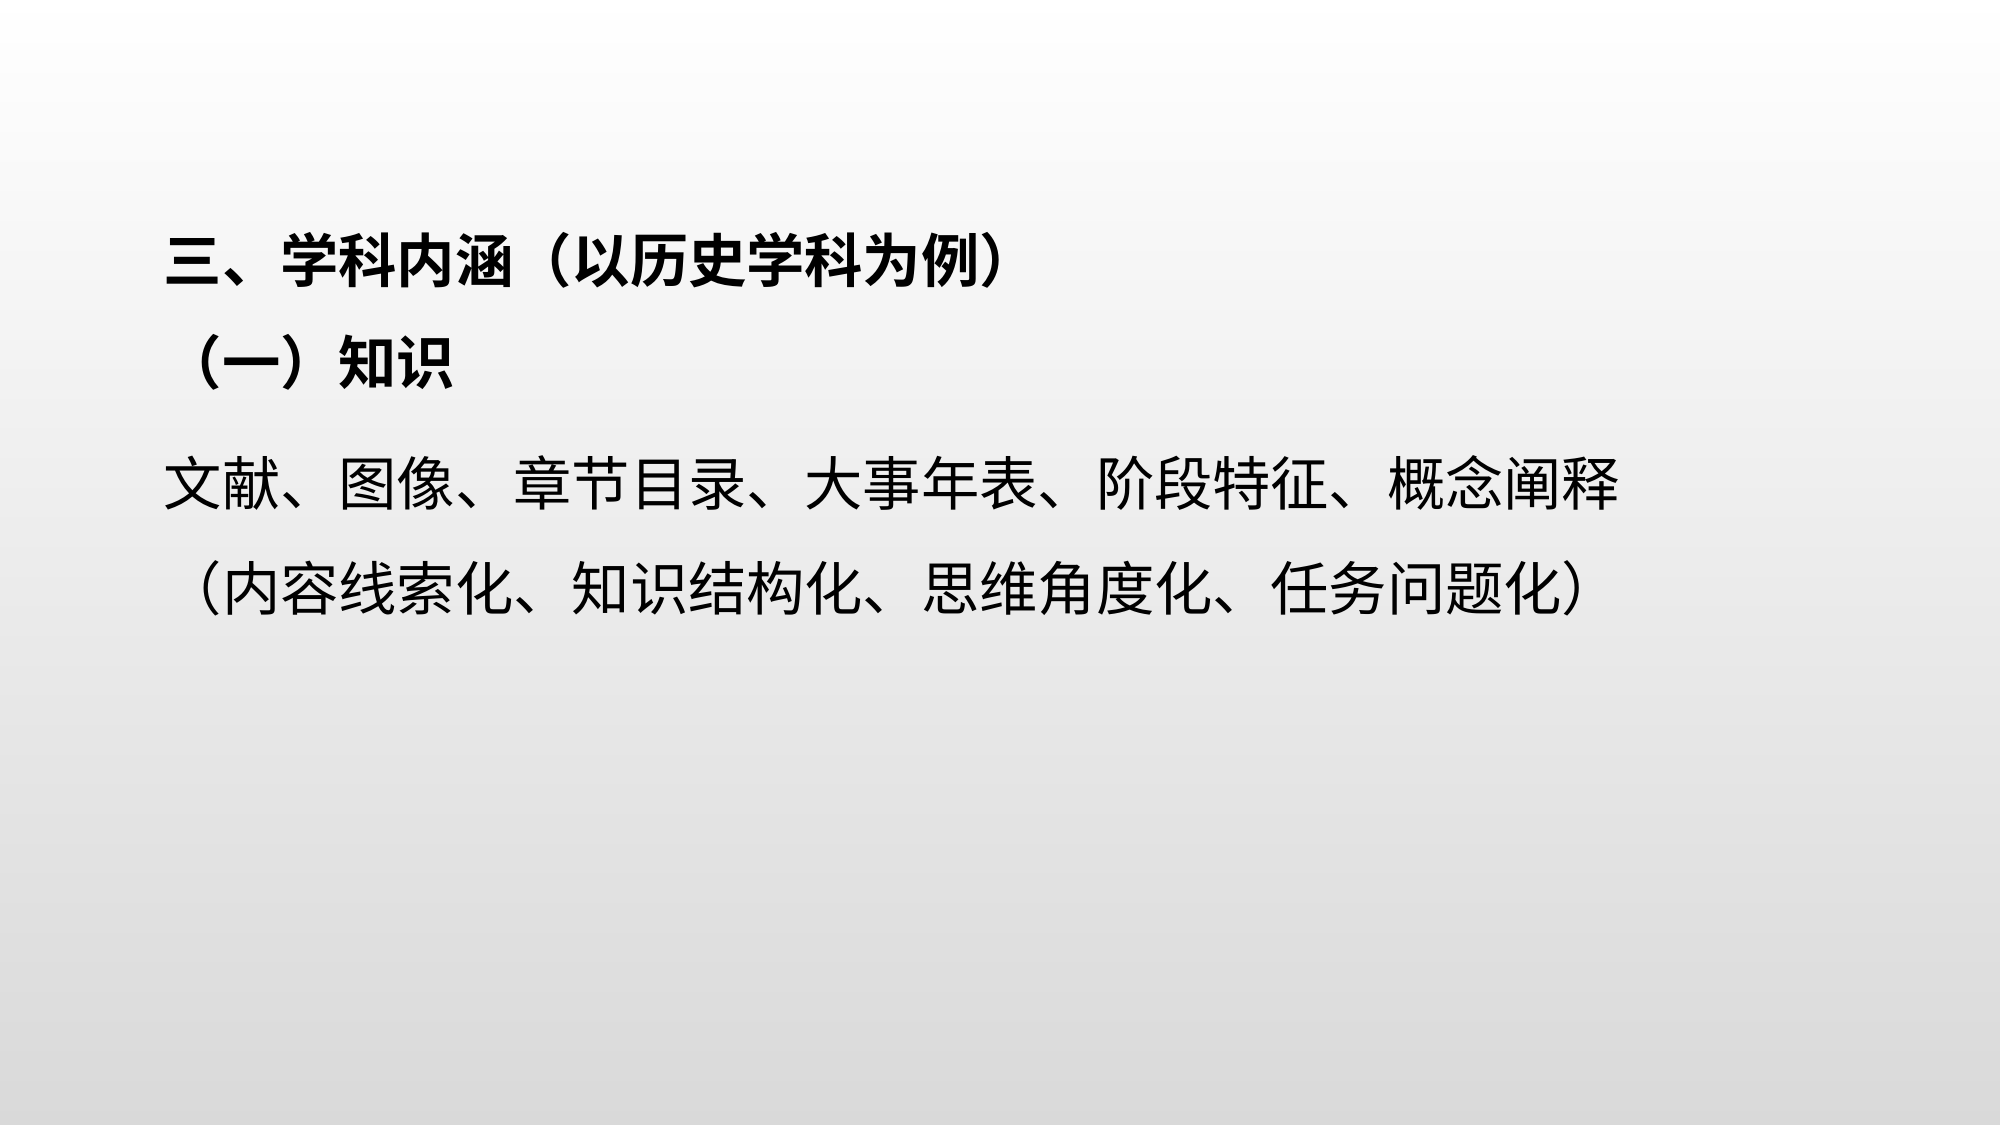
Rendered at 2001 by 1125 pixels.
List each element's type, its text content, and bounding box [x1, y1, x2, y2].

text_box （一）知识 [149, 319, 942, 404]
text_box 三、学科内涵（以历史学科为例） [149, 217, 1110, 302]
text_box 文献、图像、章节目录、大事年表、阶段特征、概念阐释 （内容线索化、知识结构化、思维角度化、任务问题化） [149, 404, 1809, 630]
